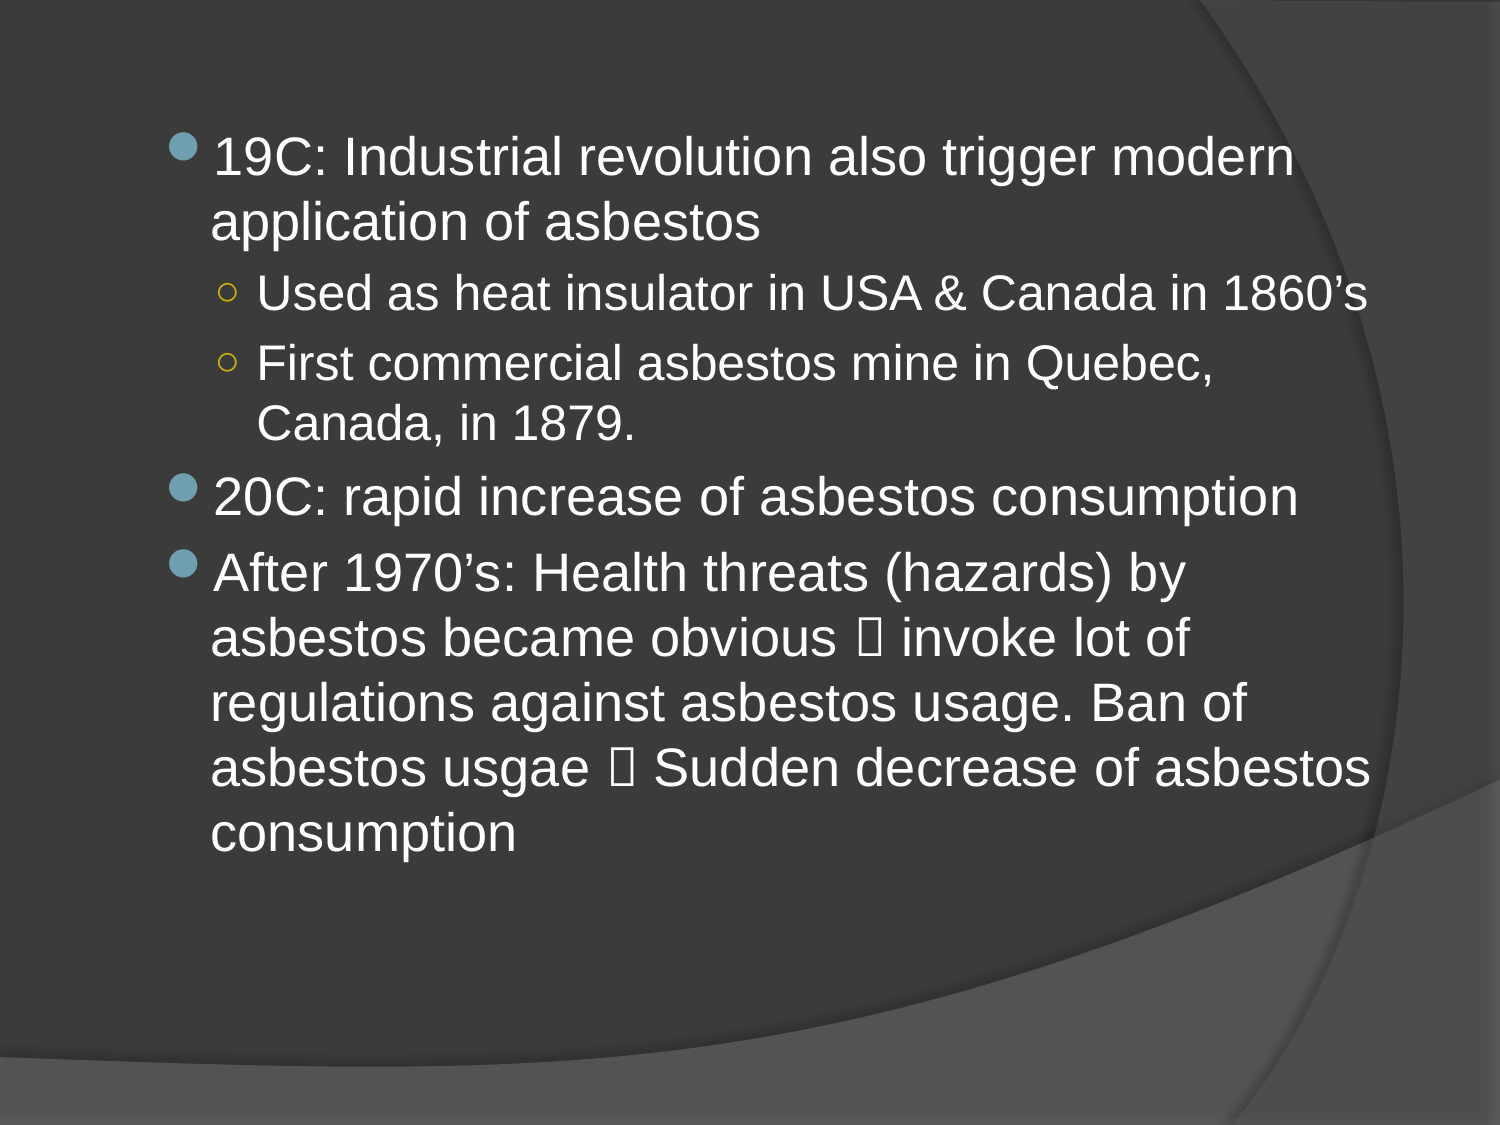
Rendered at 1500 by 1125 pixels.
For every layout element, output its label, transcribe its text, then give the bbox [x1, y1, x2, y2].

list 19C: Industrial revolution also trigger modern application of asbestos Used as heat insulator in USA & Canada in 1860’s First commercial asbestos mine in Quebec, Canada, in 1879. 20C: rapid increase of asbestos consumption After 1970’s: Health threats (hazards) by asbestos became obvious  invoke lot of regulations against asbestos usage. Ban of asbestos usgae  Sudden decrease of asbestos consumption [76, 113, 1400, 1047]
